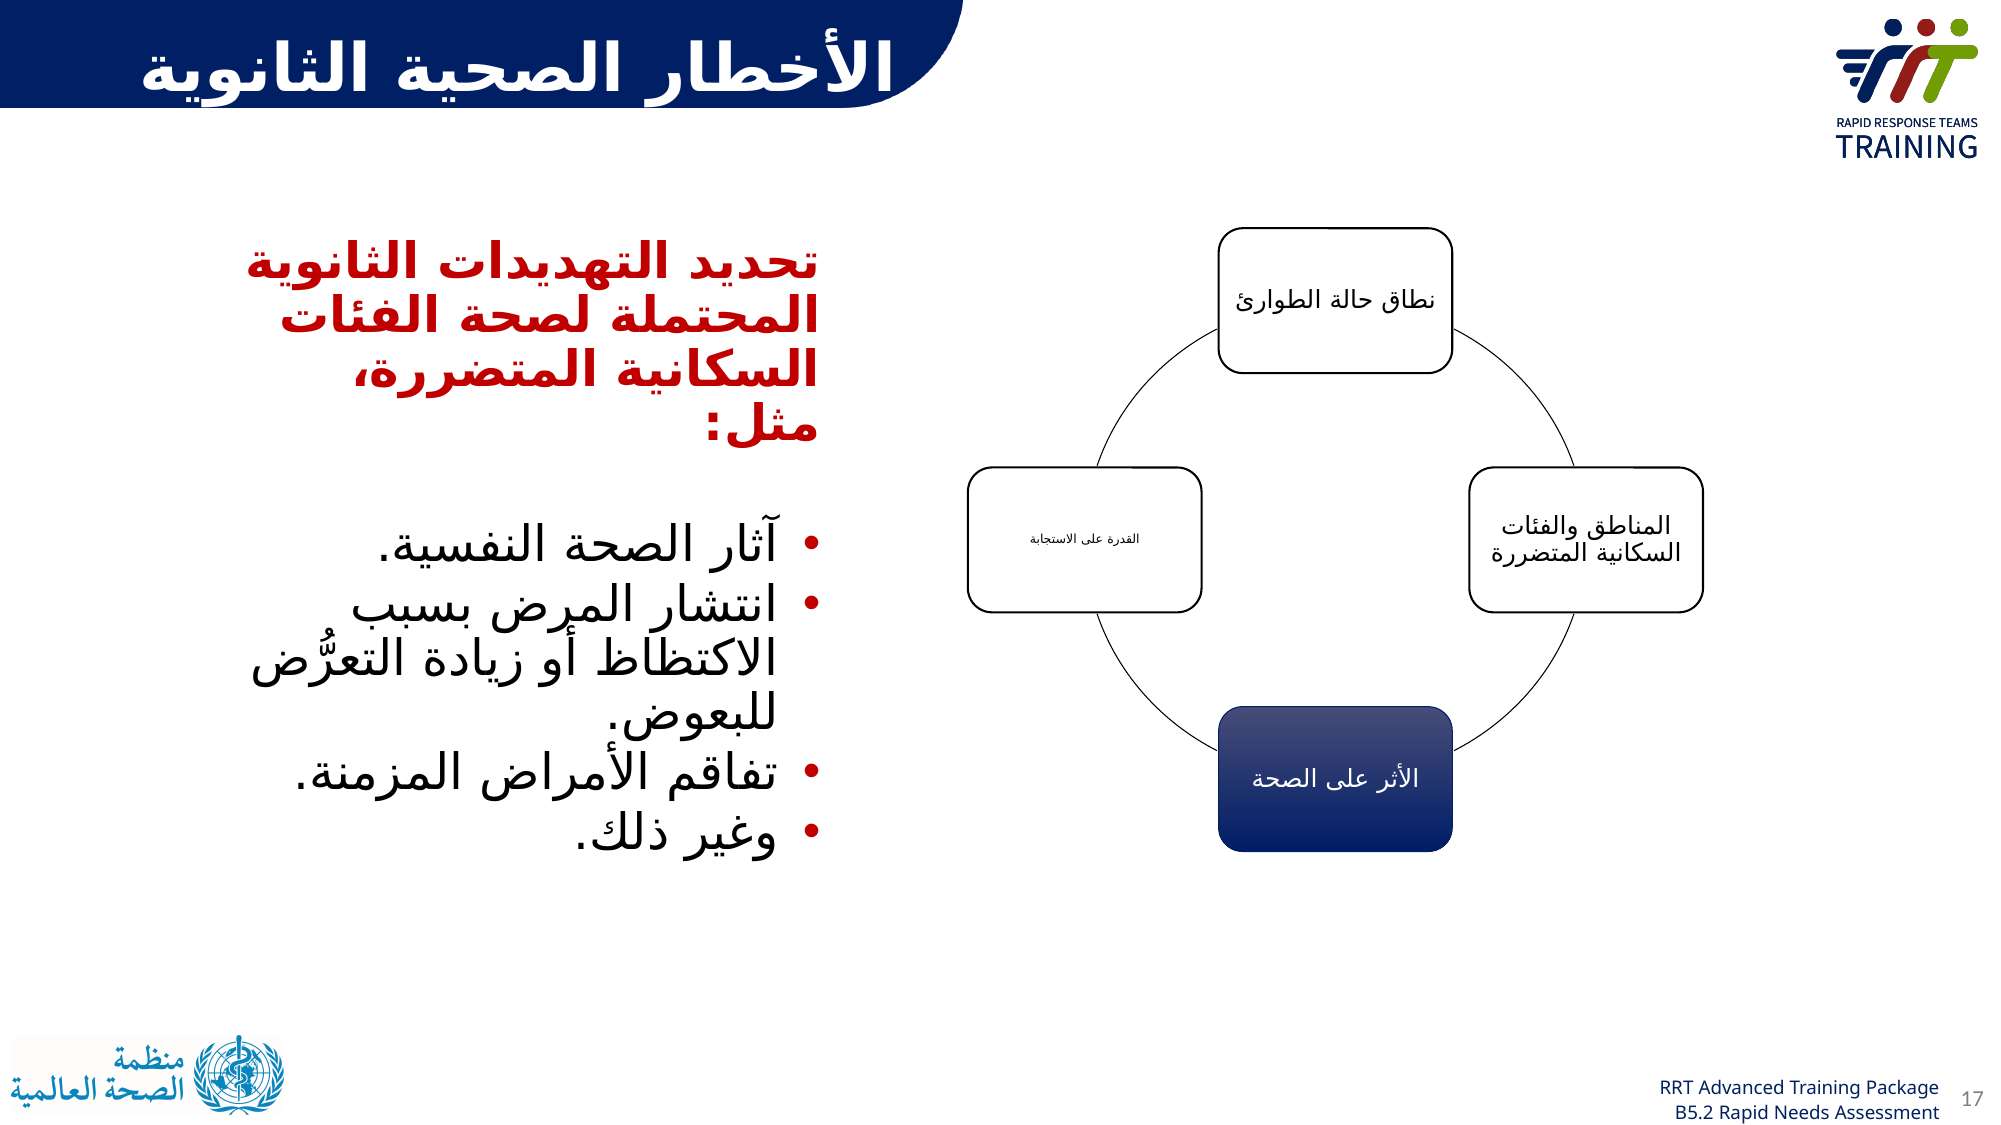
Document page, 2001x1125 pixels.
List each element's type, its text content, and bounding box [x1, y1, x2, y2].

text_box الأخطار الصحية الثانوية [31, 7, 905, 132]
picture [11, 1035, 284, 1115]
picture [0, 0, 964, 108]
list تحديد التهديدات الثانوية المحتملة لصحة الفئات السكانية المتضررة، مثل: آثار الصحة النفسية. انتشار المرض بسبب الاكتظاظ أو زيادة التعرُّض للبعوض. تفاقم الأمراض المزمنة. وغير ذلك. [213, 227, 829, 898]
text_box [967, 227, 1704, 852]
picture [241, 1050, 247, 1059]
picture [1835, 19, 1978, 167]
